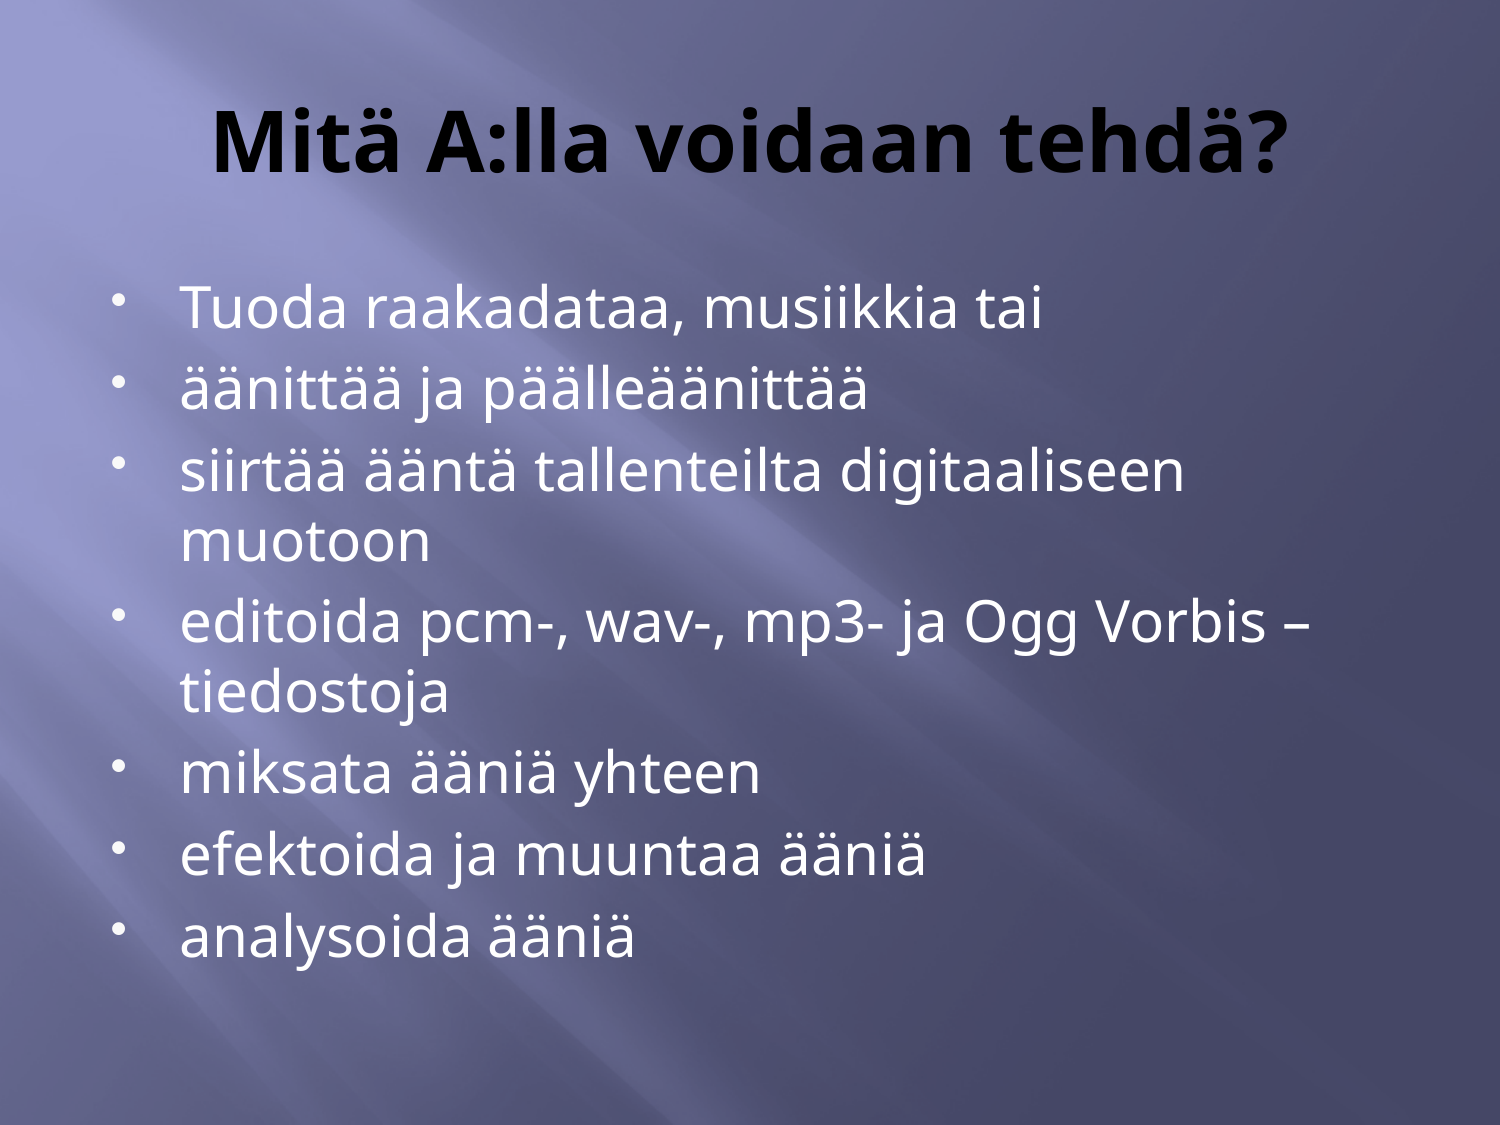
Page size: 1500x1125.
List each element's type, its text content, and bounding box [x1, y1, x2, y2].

title Mitä A:lla voidaan tehdä? [75, 45, 1425, 233]
list Tuoda raakadataa, musiikkia tai äänittää ja päälleäänittää siirtää ääntä tallenteilta digitaaliseen muotoon editoida pcm-, wav-, mp3- ja Ogg Vorbis –tiedostoja miksata ääniä yhteen efektoida ja muuntaa ääniä analysoida ääniä [75, 262, 1425, 1035]
